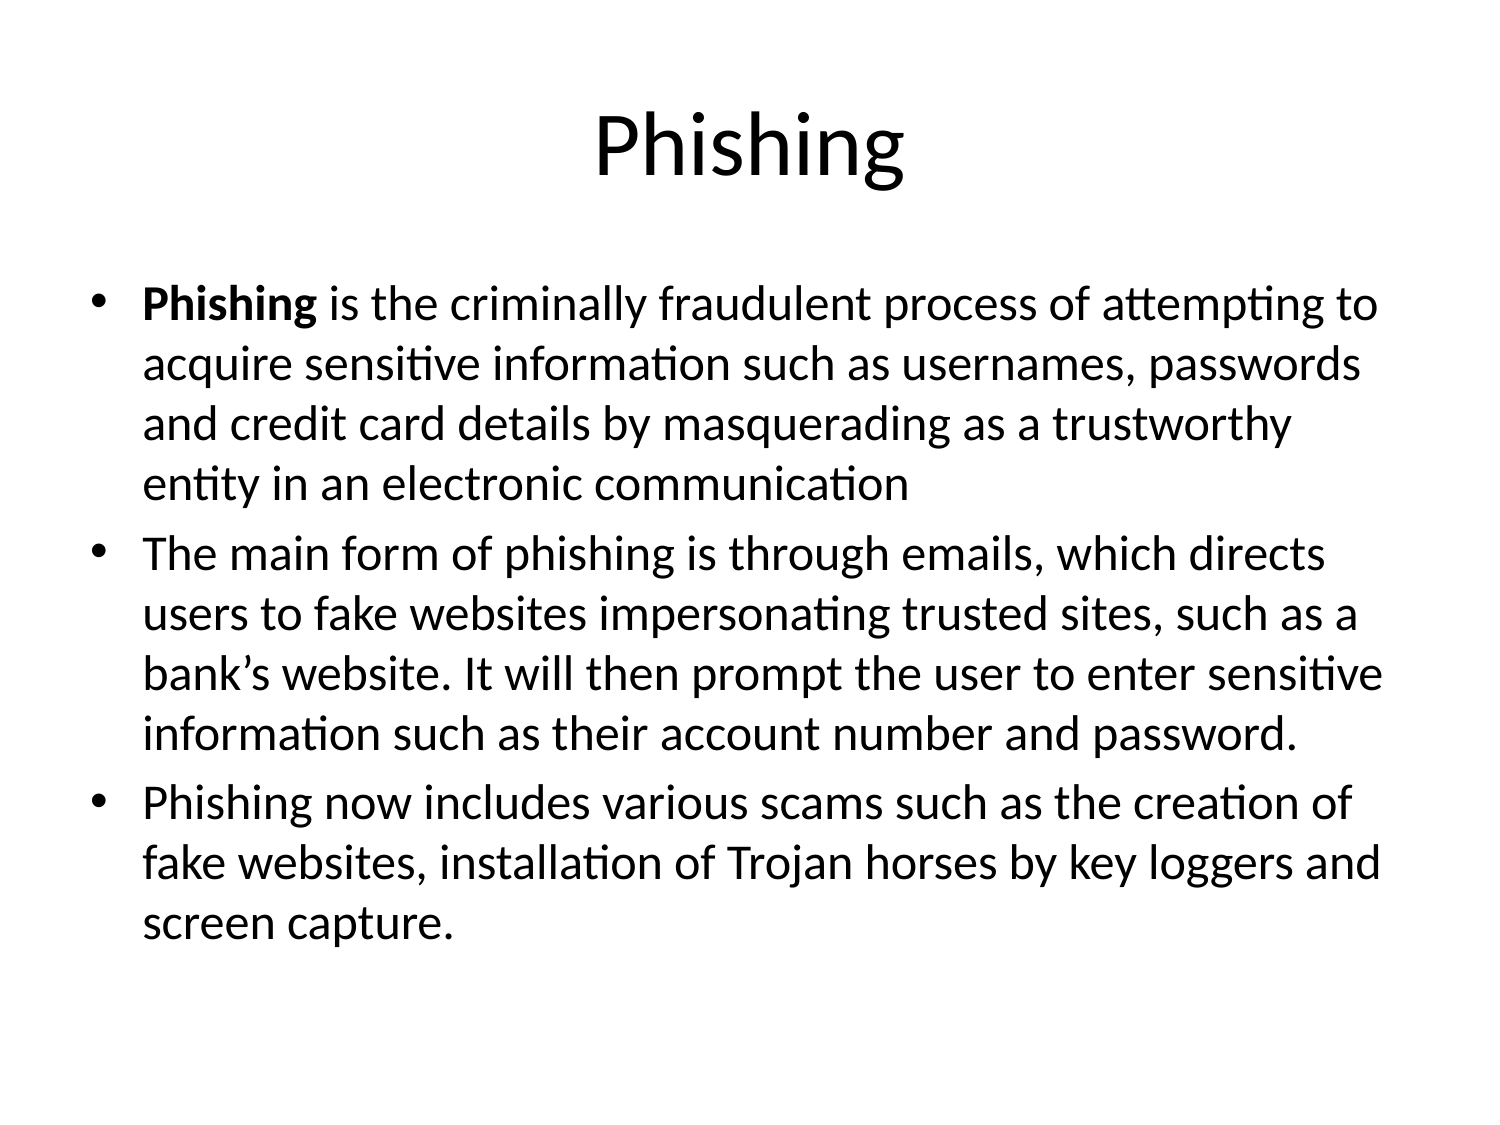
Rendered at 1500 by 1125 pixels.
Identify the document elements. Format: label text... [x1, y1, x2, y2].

list Phishing is the criminally fraudulent process of attempting to acquire sensitive information such as usernames, passwords and credit card details by masquerading as a trustworthy entity in an electronic communication The main form of phishing is through emails, which directs users to fake websites impersonating trusted sites, such as a bank’s website. It will then prompt the user to enter sensitive information such as their account number and password. Phishing now includes various scams such as the creation of fake websites, installation of Trojan horses by key loggers and screen capture. [75, 262, 1425, 1005]
title Phishing [75, 45, 1425, 233]
